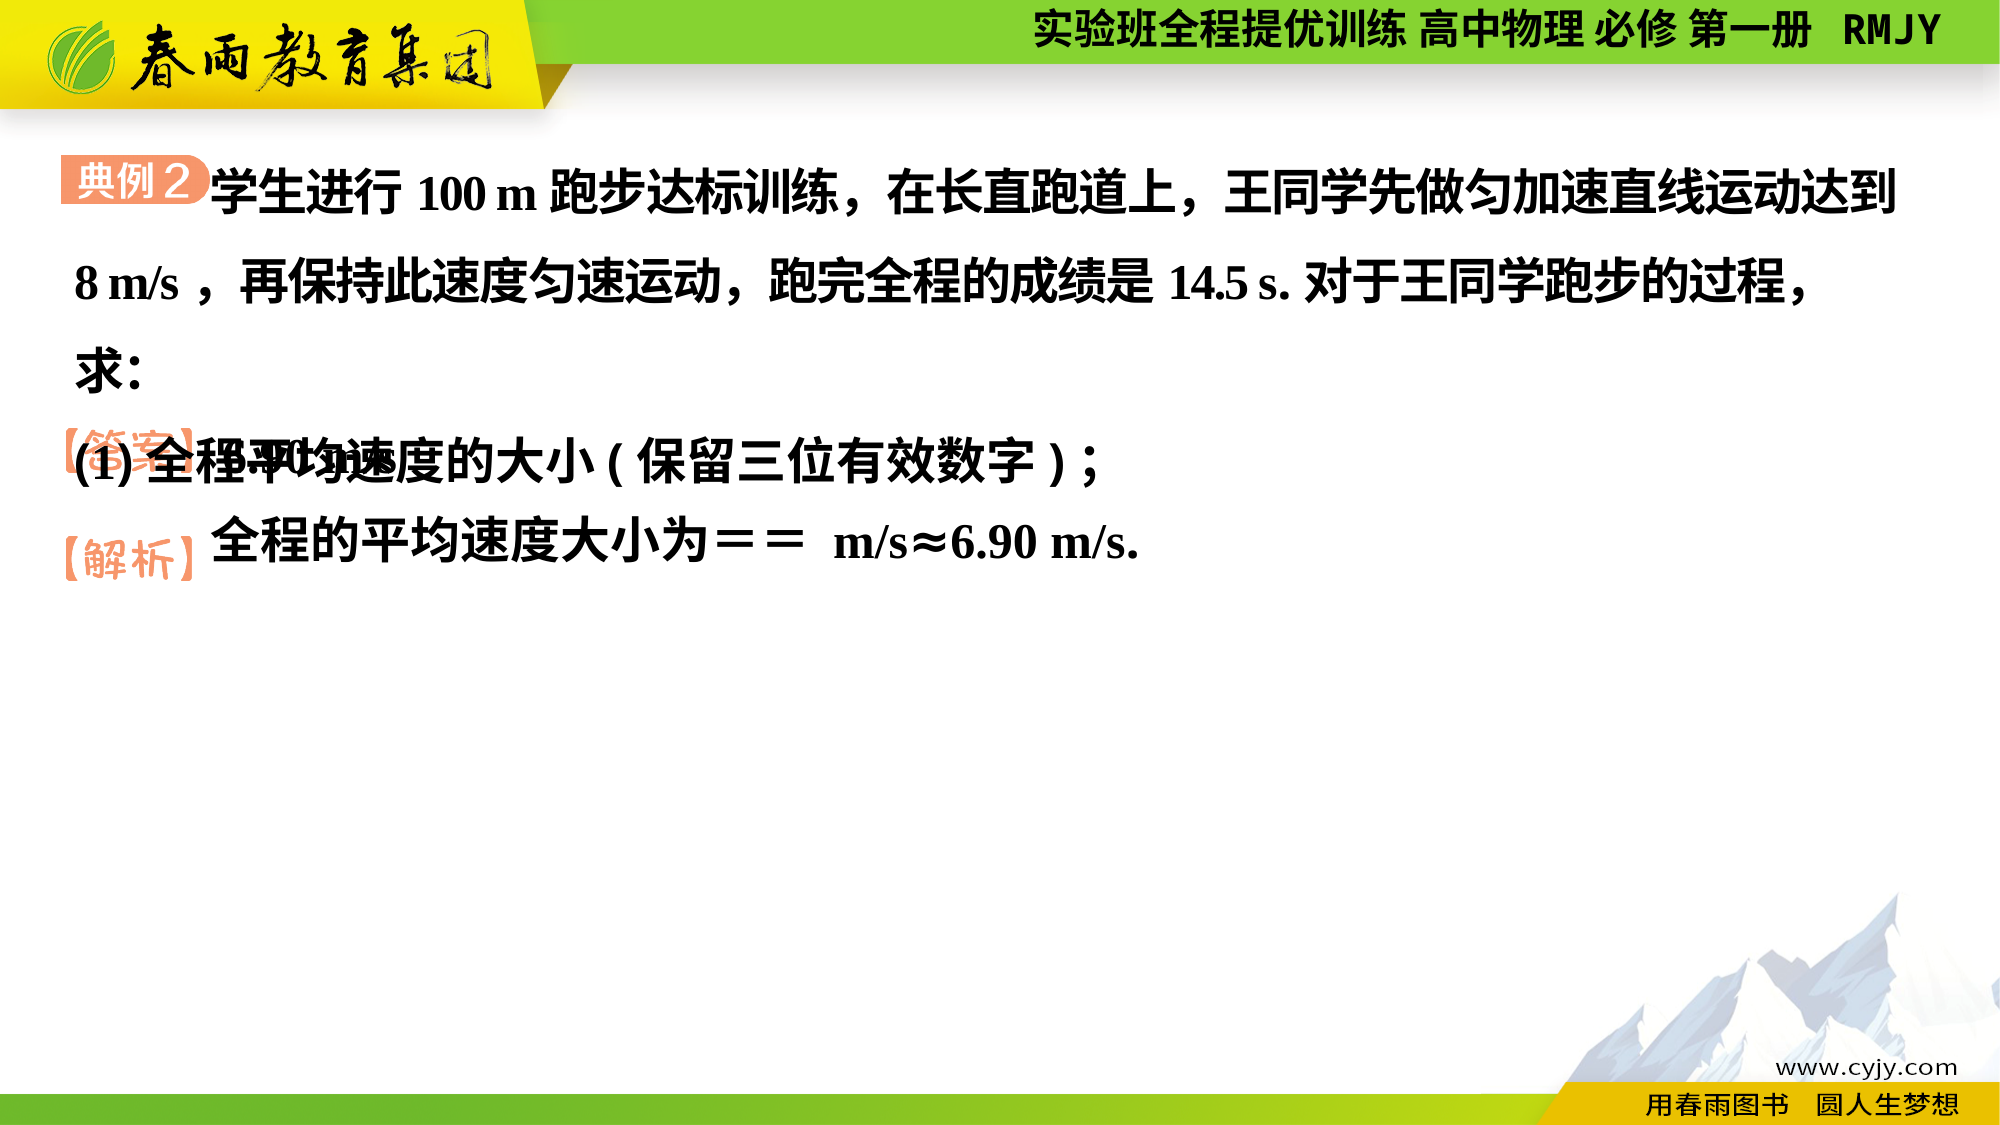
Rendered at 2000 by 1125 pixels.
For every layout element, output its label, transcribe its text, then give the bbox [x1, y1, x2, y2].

list 学生进行100 m跑步达标训练，在长直跑道上，王同学先做匀加速直线运动达到 8 m/s，再保持此速度匀速运动，跑完全程的成绩是14.5 s.对于王同学跑步的过程，求： (1)全程平均速度的大小(保留三位有效数字)； [59, 122, 1944, 411]
text_box 6.90 m/s [207, 415, 413, 491]
picture [0, 0, 2000, 1125]
